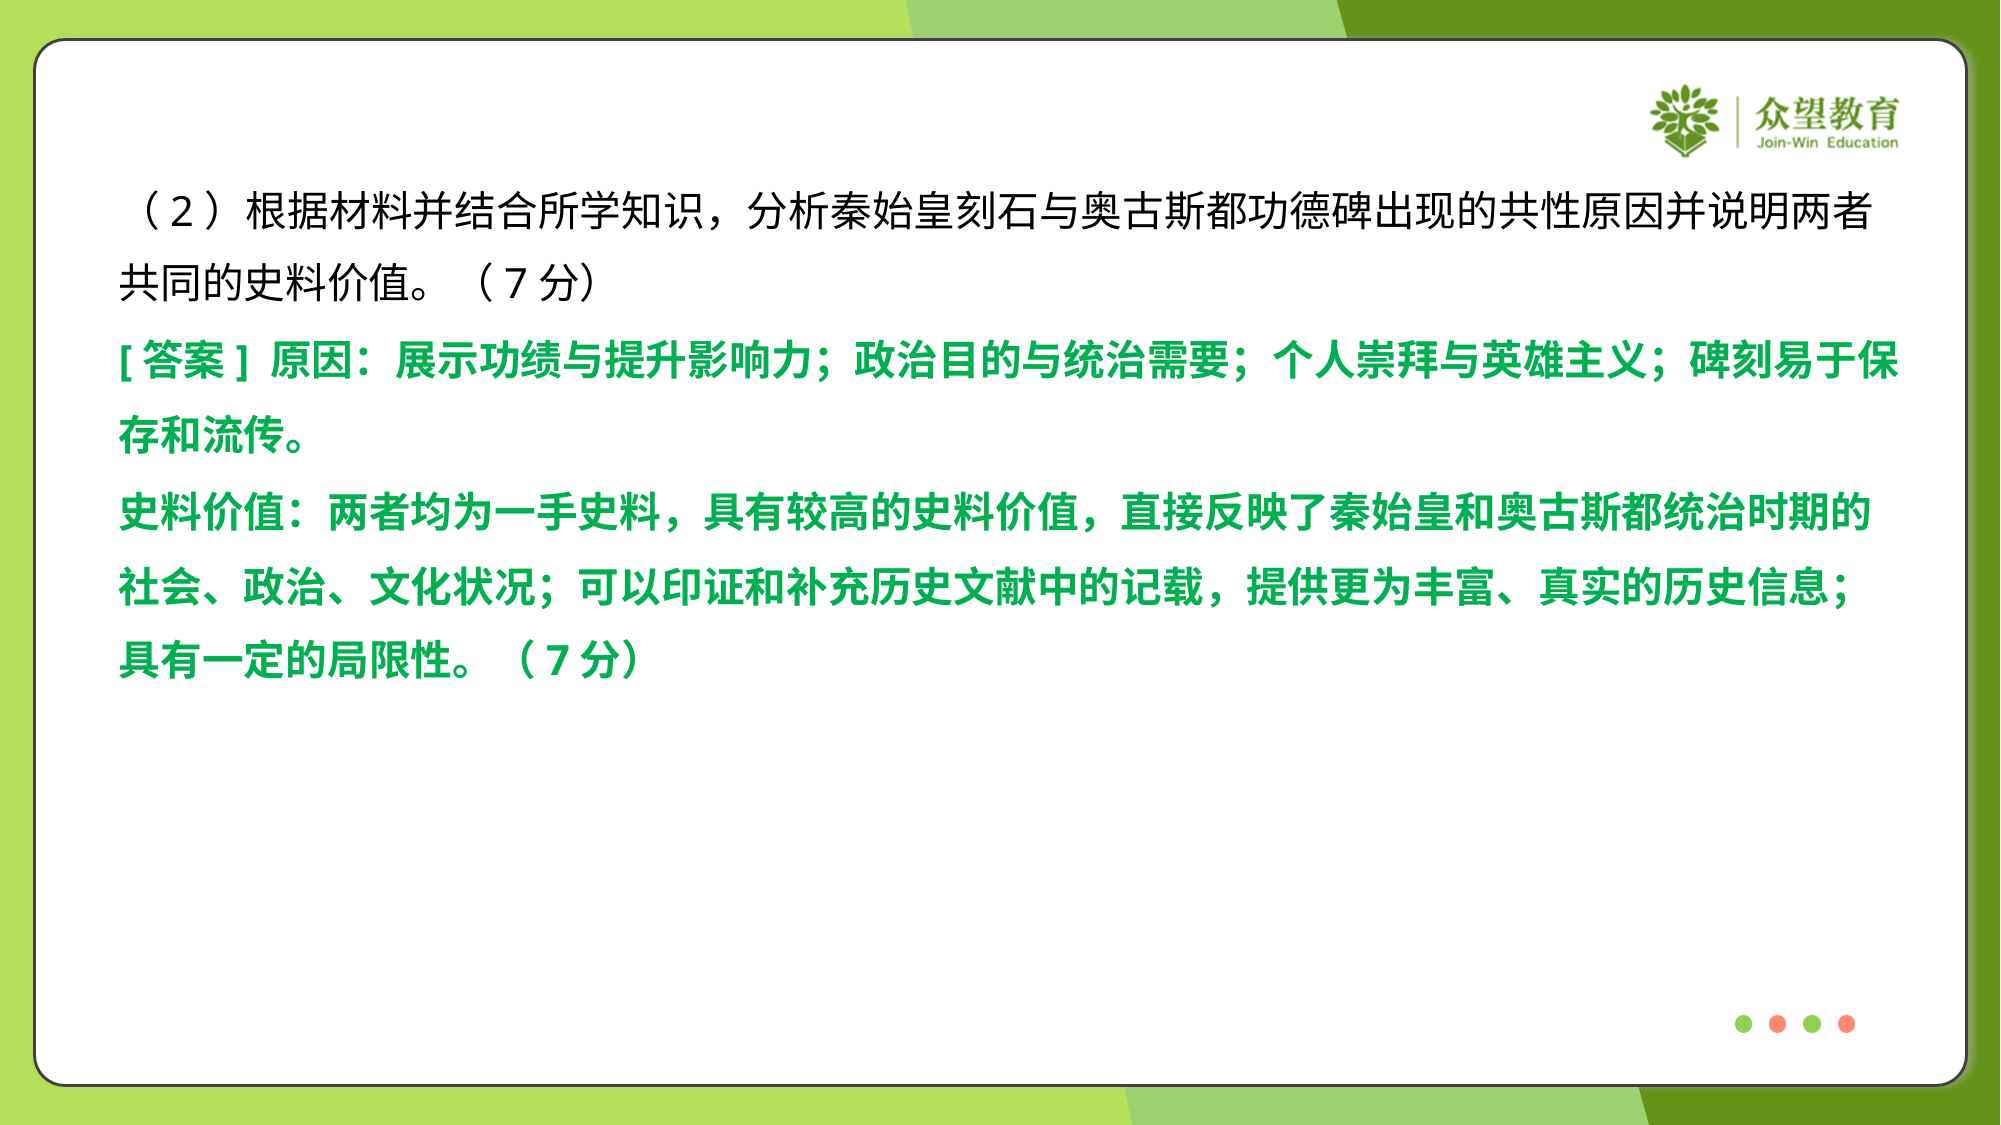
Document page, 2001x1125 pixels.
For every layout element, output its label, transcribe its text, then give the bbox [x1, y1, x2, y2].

text_box （2）根据材料并结合所学知识，分析秦始皇刻石与奥古斯都功德碑出现的共性原因并说明两者 共同的史料价值。（7分） [118, 159, 1883, 300]
picture [0, 0, 2000, 1125]
text_box [答案] 原因：展示功绩与提升影响力；政治目的与统治需要；个人崇拜与英雄主义；碑刻易于保 存和流传。 史料价值：两者均为一手史料，具有较高的史料价值，直接反映了秦始皇和奥古斯都统治时期的 社会、政治、文化状况；可以印证和补充历史文献中的记载，提供更为丰富、真实的历史信息； 具有一定的局限性。（7分） [118, 308, 1883, 677]
